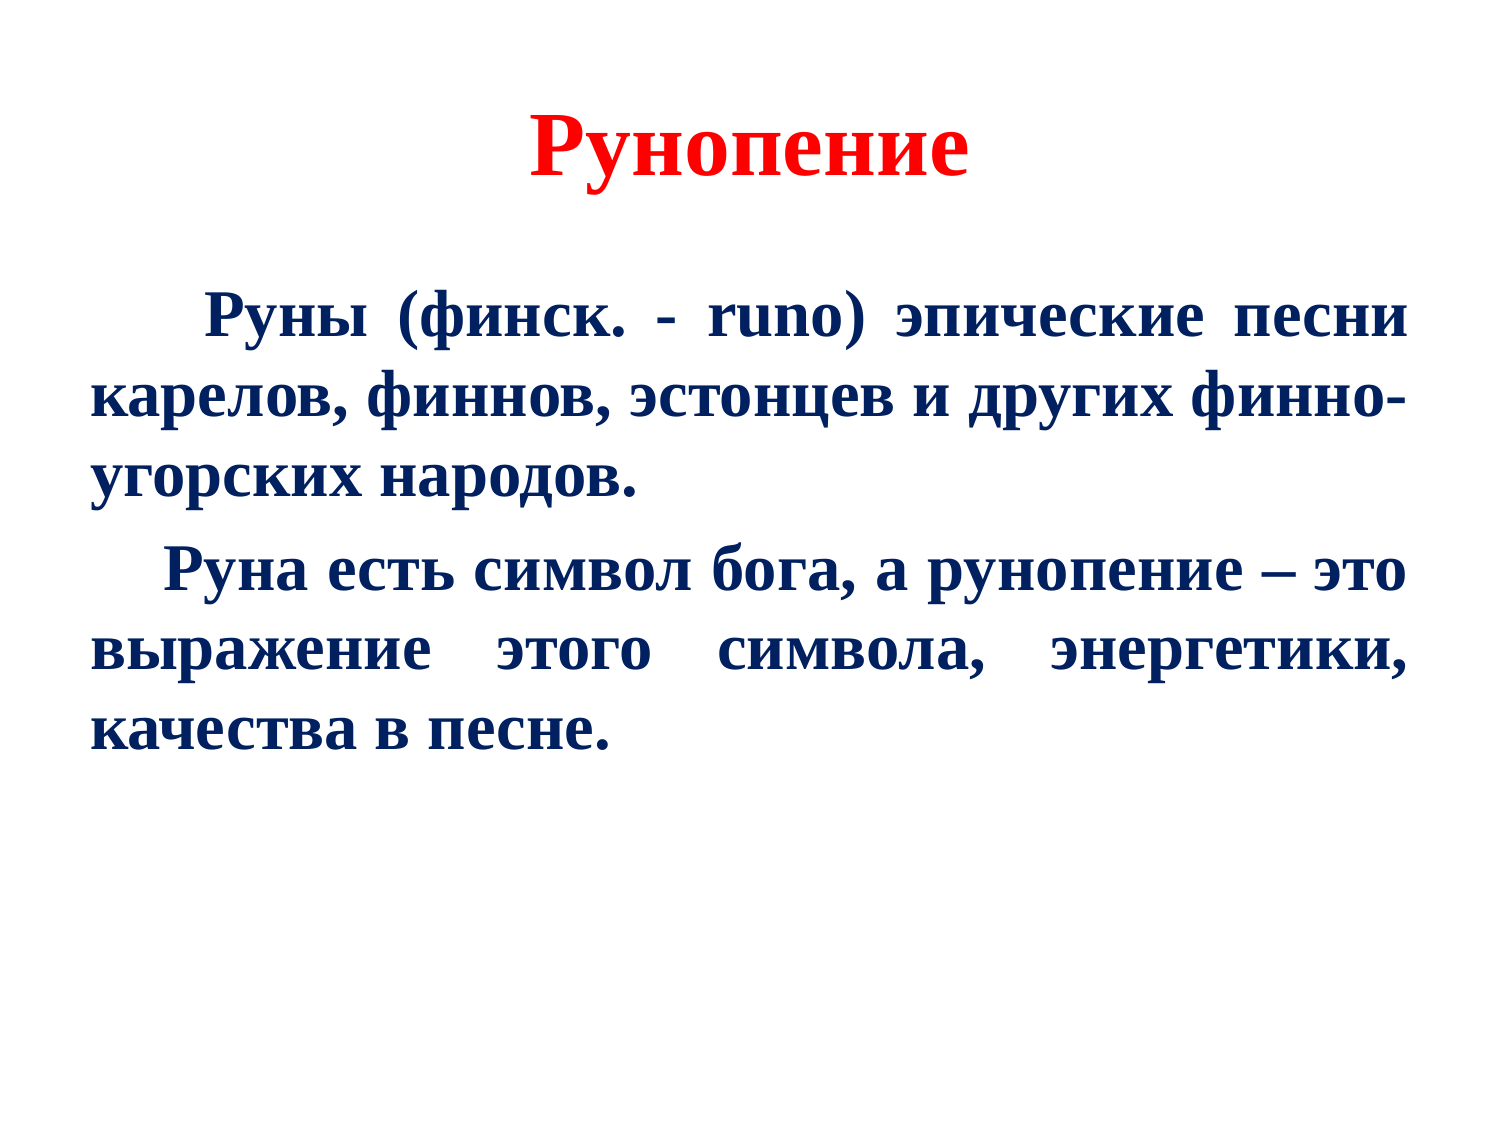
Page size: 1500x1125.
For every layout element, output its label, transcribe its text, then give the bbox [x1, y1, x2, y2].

title Рунопение [75, 45, 1425, 233]
list Руны (финск. - runo) эпические песни карелов, финнов, эстонцев и других финно-угорских народов. Руна есть символ бога, а рунопение – это выражение этого символа, энергетики, качества в песне. [75, 262, 1425, 1005]
